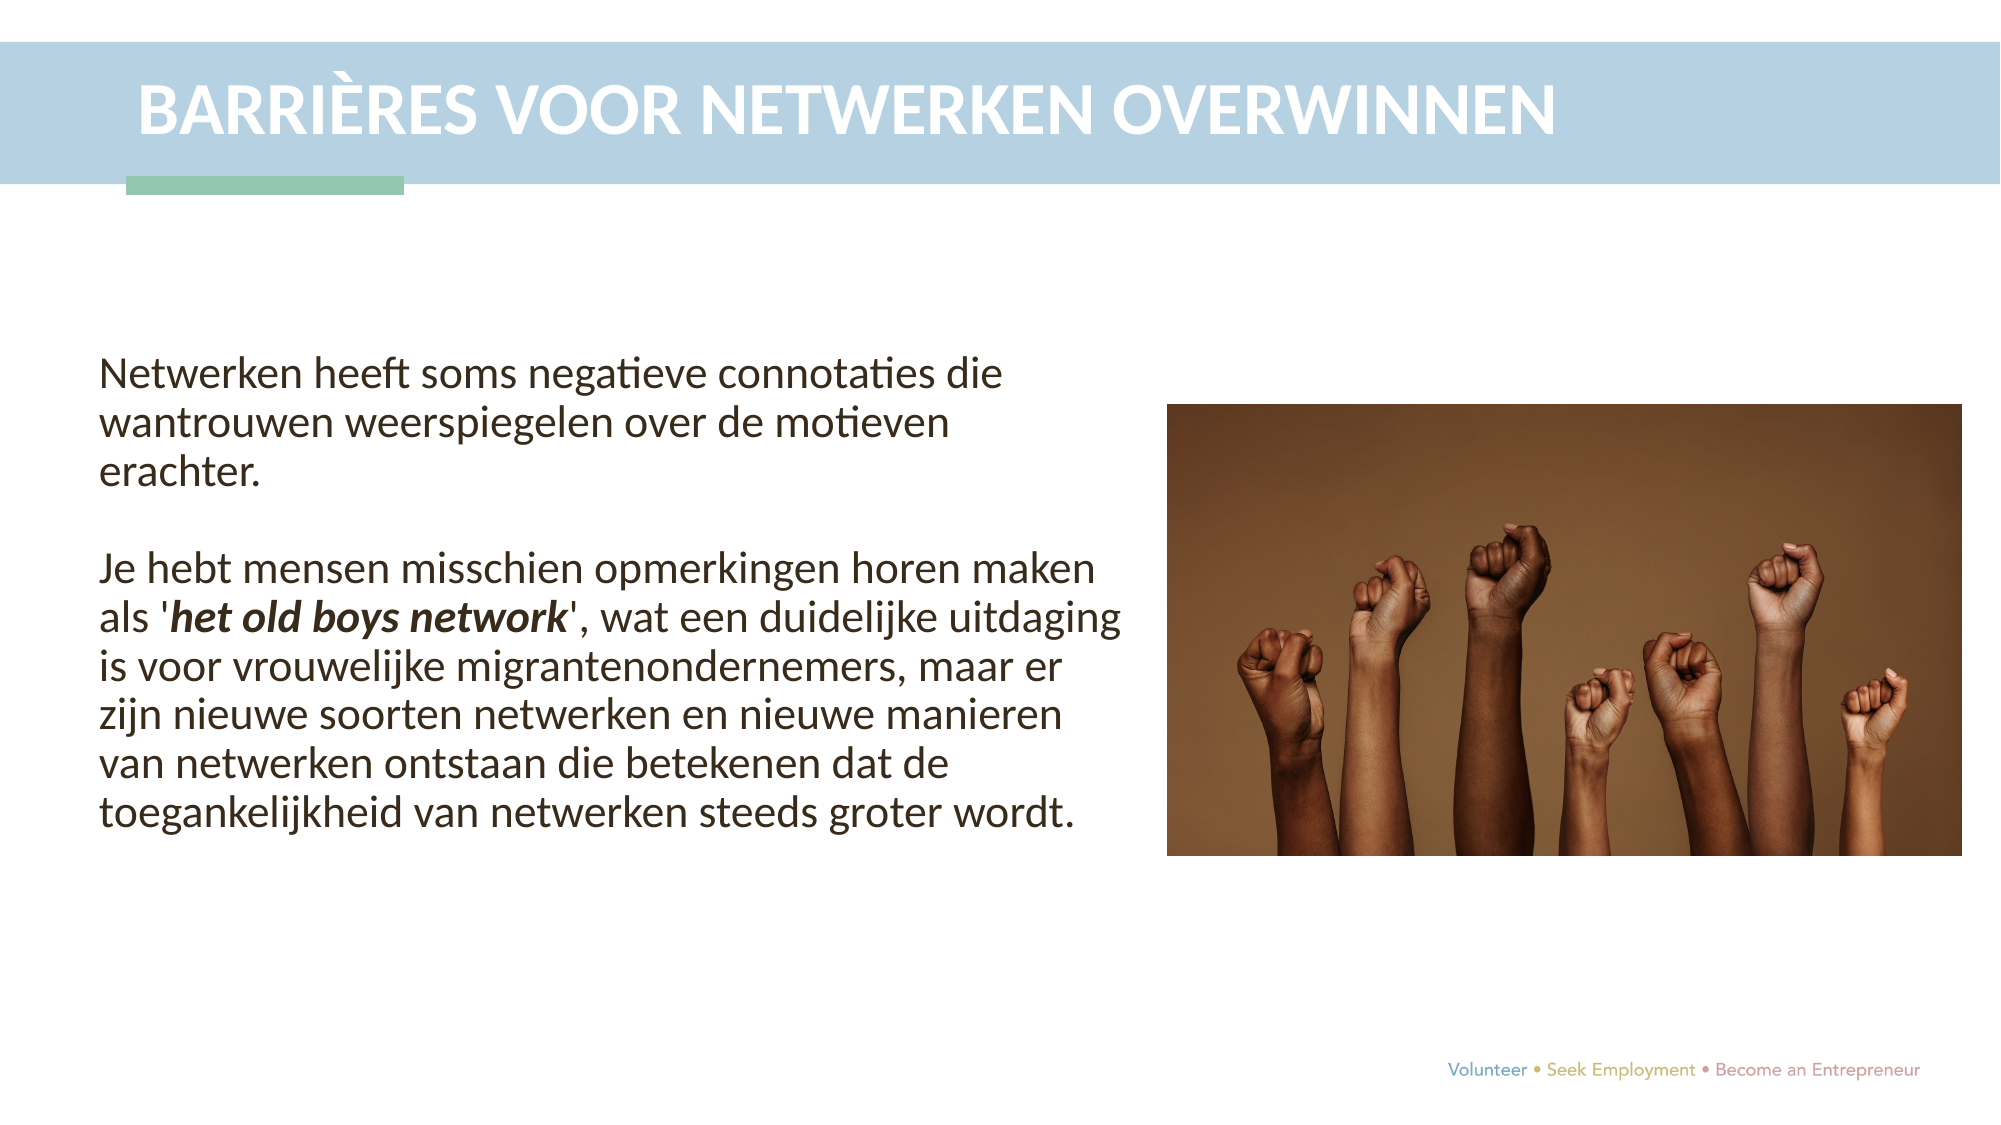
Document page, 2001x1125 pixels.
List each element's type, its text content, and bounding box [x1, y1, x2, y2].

list BARRIÈRES VOOR NETWERKEN OVERWINNEN [123, 51, 1913, 170]
picture [1167, 404, 1962, 856]
list Netwerken heeft soms negatieve connotaties die wantrouwen weerspiegelen over de motieven erachter. Je hebt mensen misschien opmerkingen horen maken als 'het old boys network', wat een duidelijke uitdaging is voor vrouwelijke migrantenondernemers, maar er zijn nieuwe soorten netwerken en nieuwe manieren van netwerken ontstaan die betekenen dat de toegankelijkheid van netwerken steeds groter wordt. [84, 341, 1137, 1019]
picture [1418, 1046, 1971, 1103]
